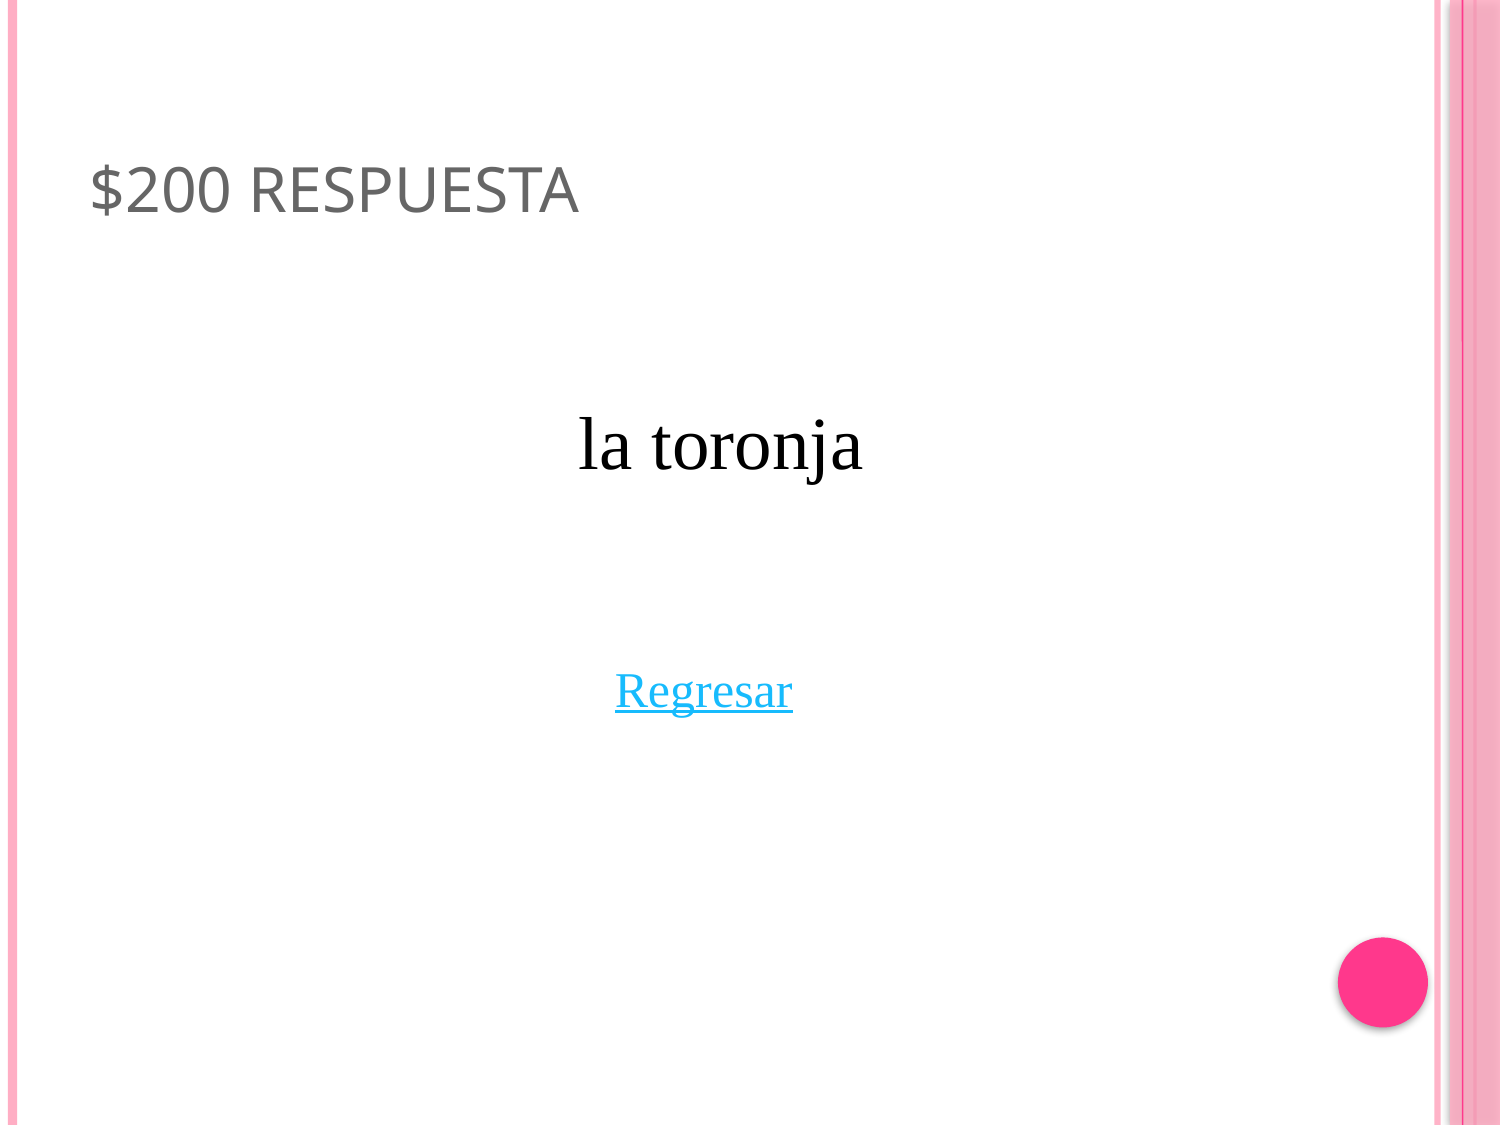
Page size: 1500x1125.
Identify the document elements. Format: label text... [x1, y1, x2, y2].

text_box la toronja [564, 387, 879, 493]
title $200 respuesta [75, 45, 1300, 233]
text_box Regresar [599, 649, 813, 725]
